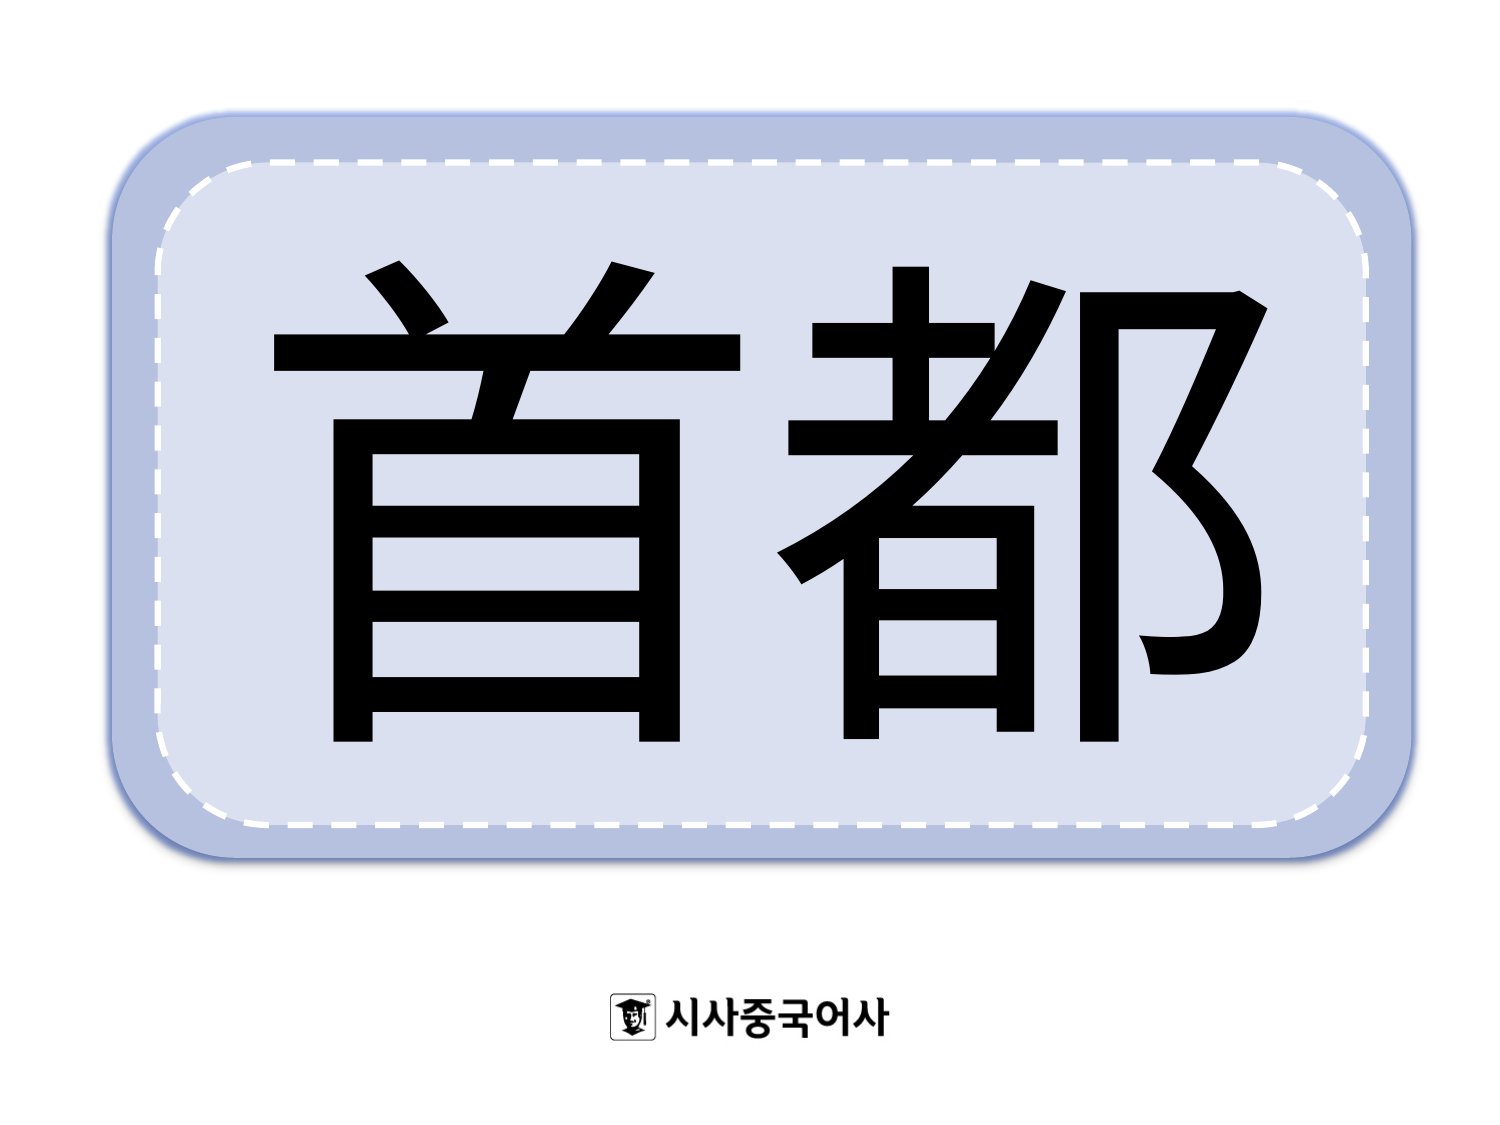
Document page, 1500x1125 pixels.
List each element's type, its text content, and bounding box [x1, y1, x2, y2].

picture [602, 987, 898, 1047]
text_box 首都 [162, 160, 1371, 824]
